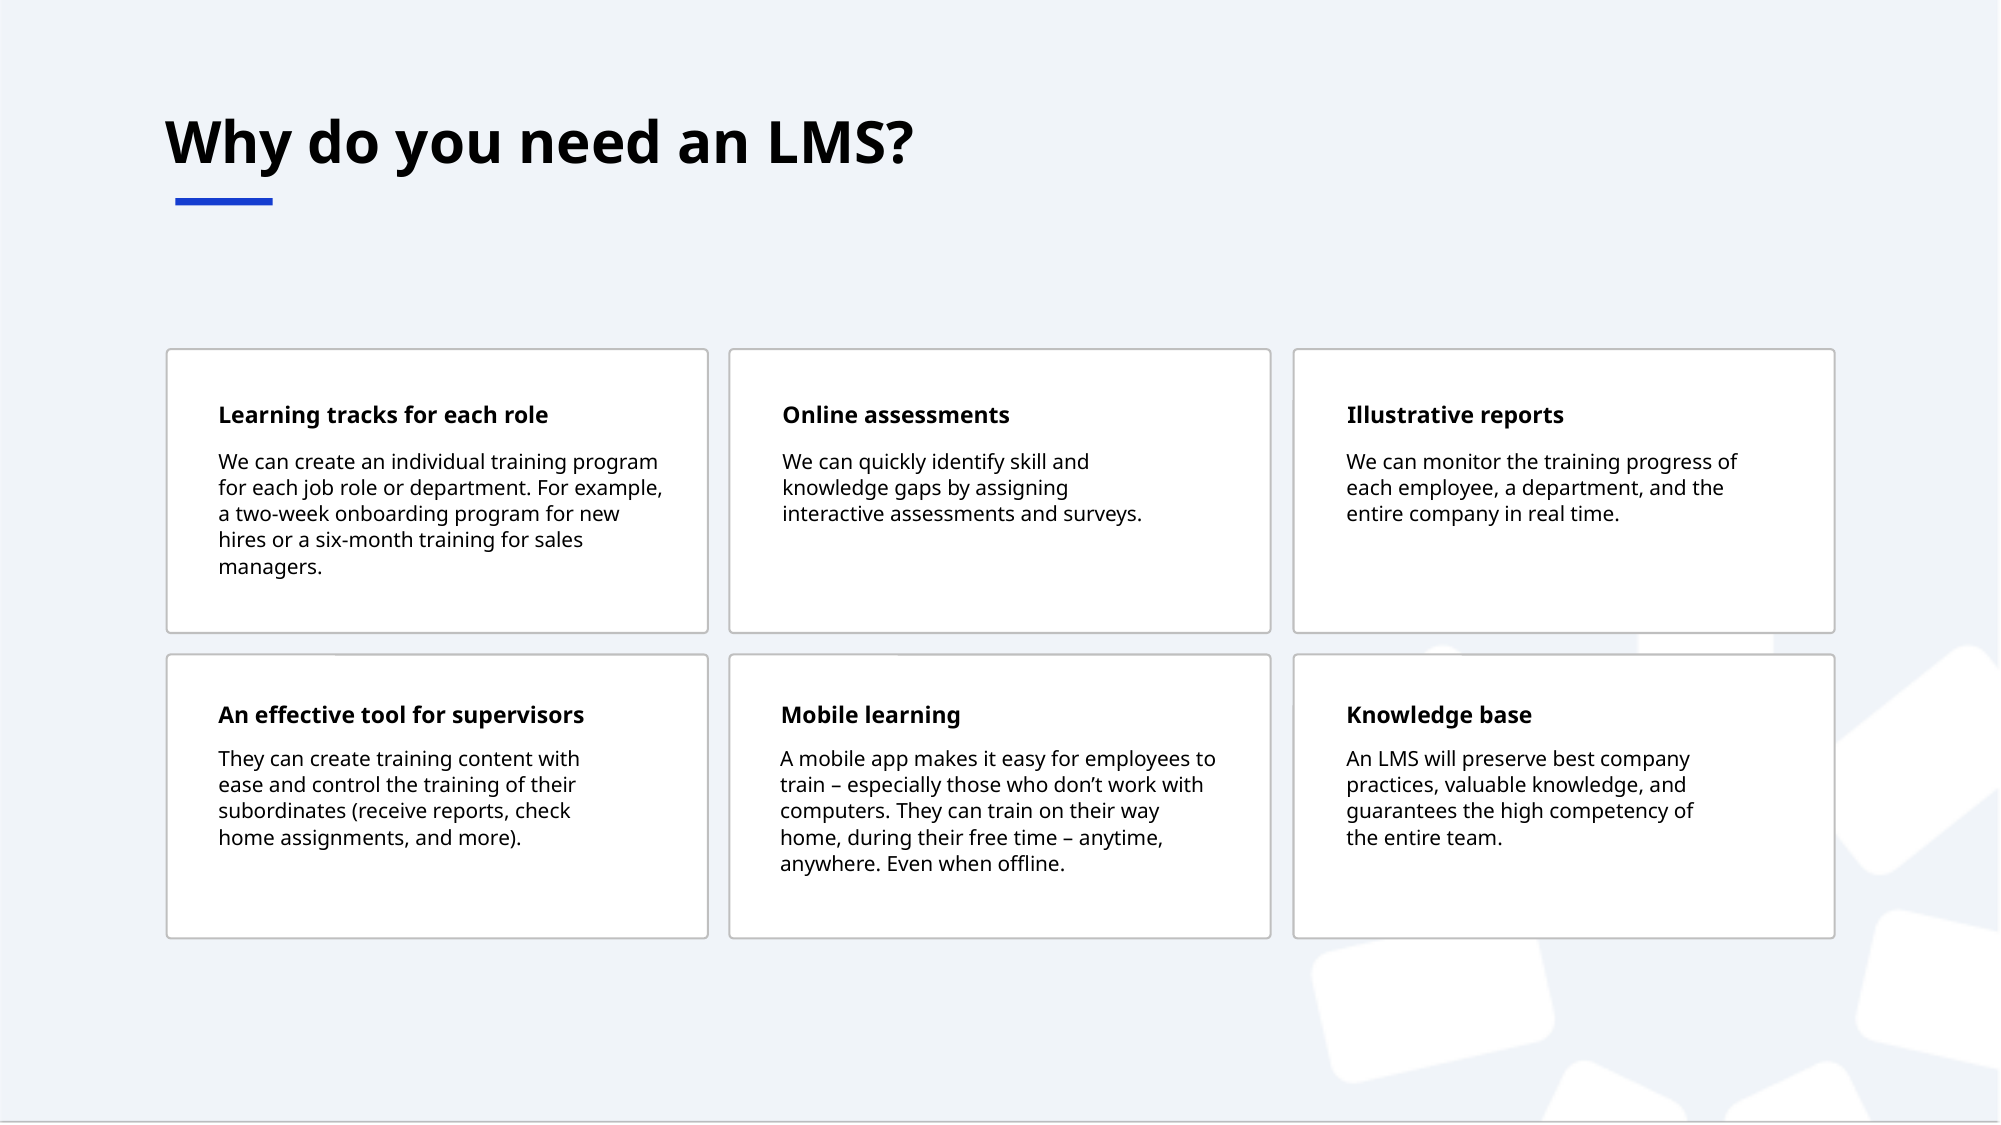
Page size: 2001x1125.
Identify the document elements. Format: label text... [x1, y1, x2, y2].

text_box Learning tracks for each role [203, 391, 684, 436]
text_box An LMS will preserve best company practices, valuable knowledge, and guarantees the high competency of the entire team. [1331, 736, 1724, 857]
text_box They can create training content with ease and control the training of their subordinates (receive reports, check home assignments, and more). [203, 736, 636, 857]
text_box We can create an individual training program for each job role or department. For example, a two-week onboarding program for new hires or a six-month training for sales managers. [203, 439, 684, 586]
text_box Online assessments [767, 391, 1172, 436]
text_box Knowledge base [1331, 691, 1724, 736]
picture [0, 0, 2001, 1125]
text_box [729, 349, 1271, 634]
text_box [729, 654, 1271, 939]
text_box Mobile learning [765, 691, 1178, 736]
text_box [1293, 654, 1835, 939]
text_box [166, 349, 708, 634]
text_box We can monitor the training progress of each employee, a department, and the entire company in real time. [1331, 439, 1773, 534]
title Why do you need an LMS? [150, 72, 1863, 217]
text_box [175, 198, 273, 206]
text_box [1293, 349, 1835, 634]
text_box An effective tool for supervisors [203, 691, 636, 736]
text_box [166, 654, 708, 939]
text_box Illustrative reports [1332, 391, 1725, 436]
text_box We can quickly identify skill and knowledge gaps by assigning interactive assessments and surveys. [767, 439, 1183, 534]
text_box A mobile app makes it easy for employees to train – especially those who don’t work with computers. They can train on their way home, during their free time – anytime, anywhere. Even when offline. [764, 736, 1235, 883]
